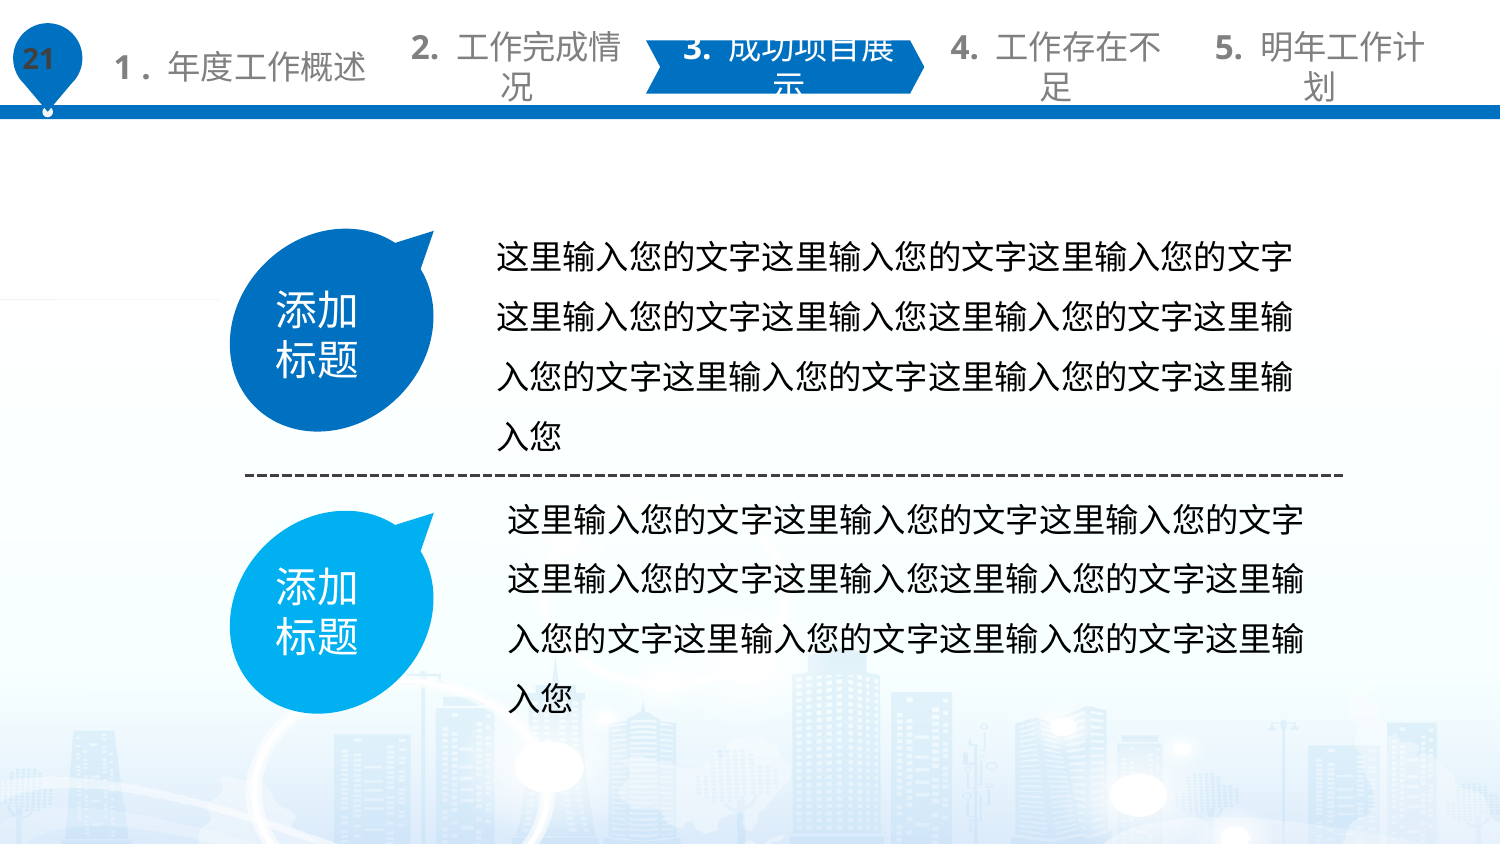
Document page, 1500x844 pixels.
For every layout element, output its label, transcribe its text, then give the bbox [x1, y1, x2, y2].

text_box [644, 38, 673, 96]
text_box 3. 成功项目展示 [673, 26, 905, 107]
text_box 2. 工作完成情况 [401, 26, 632, 107]
text_box 这里输入您的文字这里输入您的文字这里输入您的文字这里输入您的文字这里输入您这里输入您的文字这里输入您的文字这里输入您的文字这里输入您的文字这里输入您 [481, 209, 1326, 464]
text_box 这里输入您的文字这里输入您的文字这里输入您的文字这里输入您的文字这里输入您这里输入您的文字这里输入您的文字这里输入您的文字这里输入您的文字这里输入您 [492, 484, 1337, 726]
text_box 4. 工作存在不足 [941, 26, 1172, 107]
text_box [0, 120, 1500, 844]
text_box 5. 明年工作计划 [1205, 26, 1436, 107]
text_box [218, 223, 470, 413]
picture [0, 0, 1500, 105]
text_box [905, 38, 927, 96]
text_box 1 . 年度工作概述 [100, 46, 380, 87]
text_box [218, 505, 470, 695]
